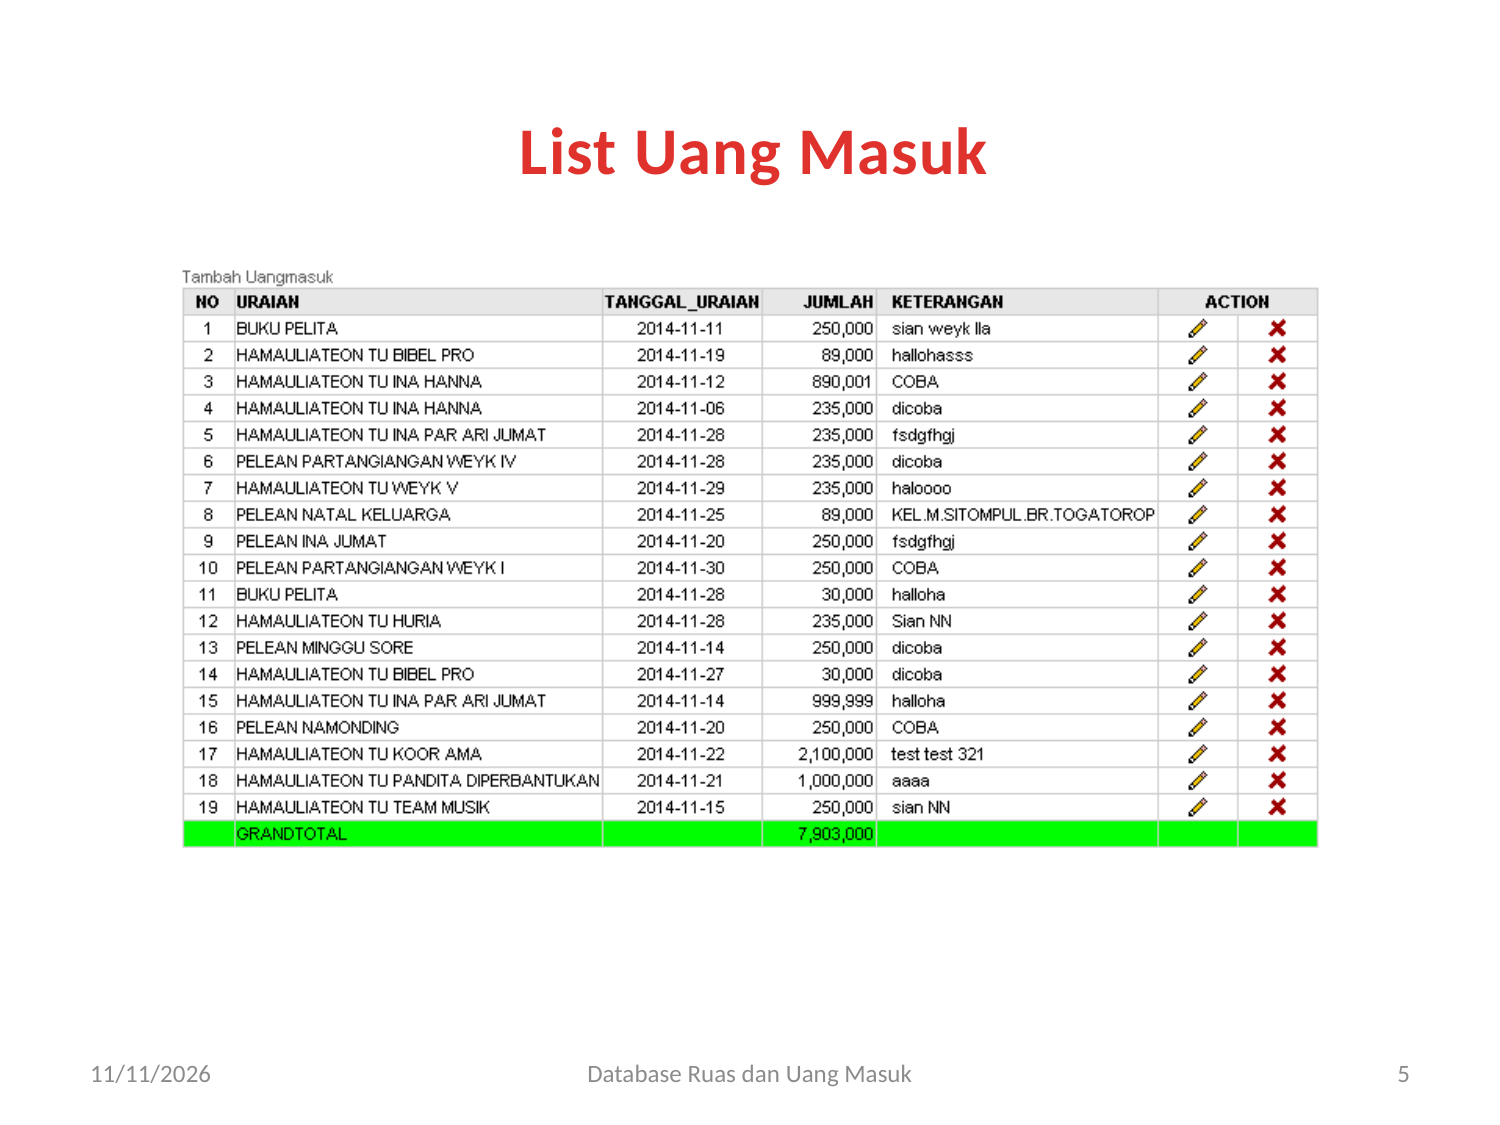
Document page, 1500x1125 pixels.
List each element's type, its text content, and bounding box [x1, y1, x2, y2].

footer Database Ruas dan Uang Masuk [512, 1042, 988, 1103]
picture [175, 266, 1325, 859]
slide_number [75, 1042, 425, 1103]
text_box List Uang Masuk [504, 99, 1004, 195]
slide_number 5 [1074, 1042, 1425, 1103]
